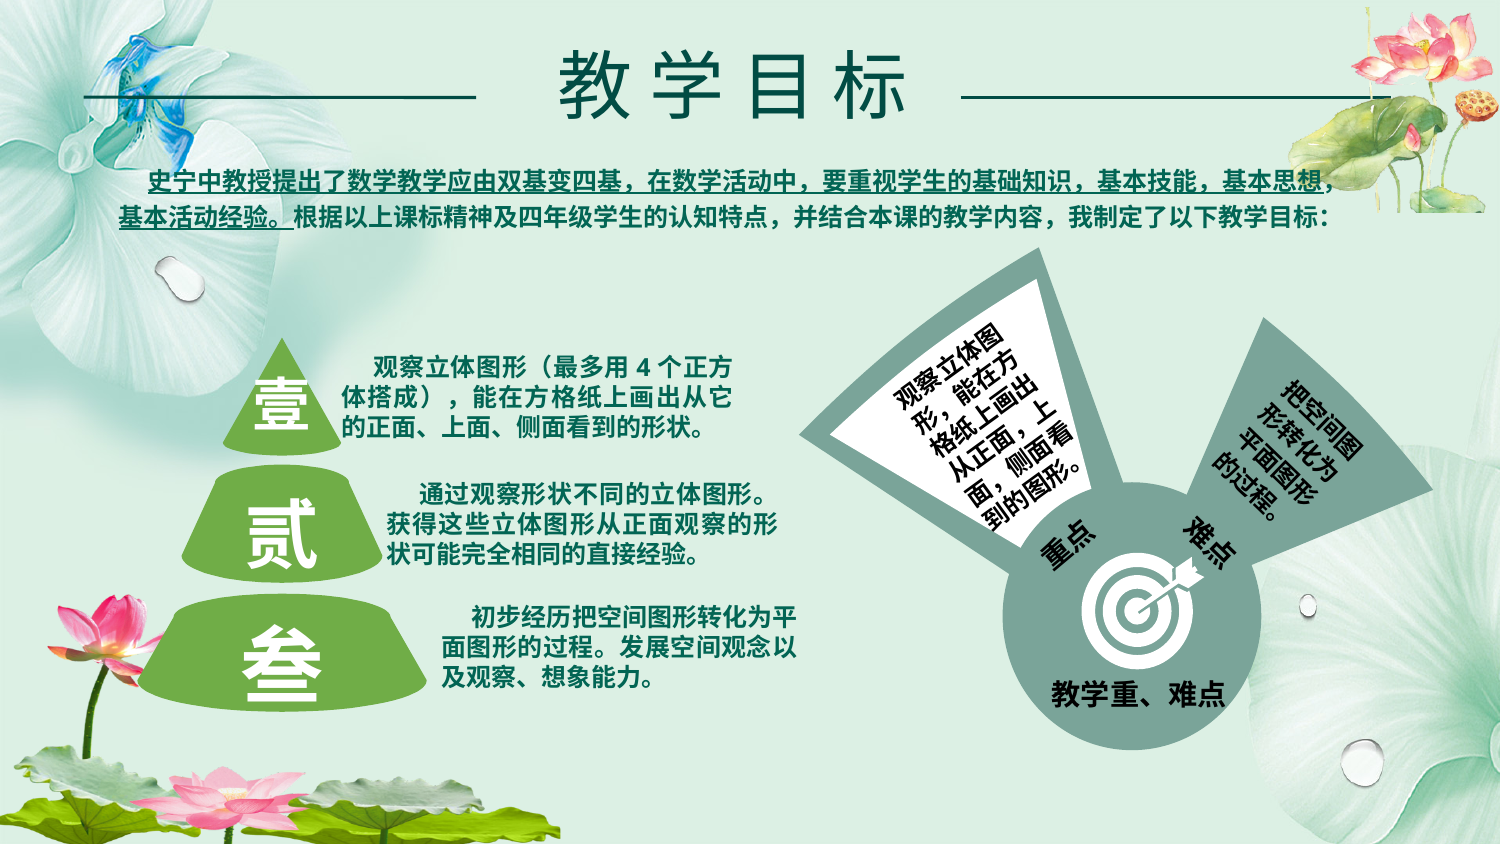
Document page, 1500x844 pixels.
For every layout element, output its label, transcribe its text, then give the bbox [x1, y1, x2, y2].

text_box 壹 [222, 337, 342, 456]
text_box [896, 282, 1398, 752]
text_box 教 学 目 标 [543, 30, 923, 136]
text_box 通过观察形状不同的立体图形。获得这些立体图形从正面观察的形状可能完全相同的直接经验。 [371, 470, 794, 576]
text_box 初步经历把空间图形转化为平面图形的过程。发展空间观念以及观察、想象能力。 [561, 593, 813, 699]
picture [0, 0, 1500, 844]
text_box 观察立体图形（最多用4个正方体搭成），能在方格纸上画出从它的正面、上面、侧面看到的形状。 [326, 343, 749, 449]
text_box 史宁中教授提出了数学教学应由双基变四基，在数学活动中，要重视学生的基础知识，基本技能，基本思想，基本活动经验。根据以上课标精神及四年级学生的认知特点，并结合本课的教学内容，我制定了以下教学目标： [103, 152, 1339, 239]
text_box 贰 [181, 464, 383, 579]
